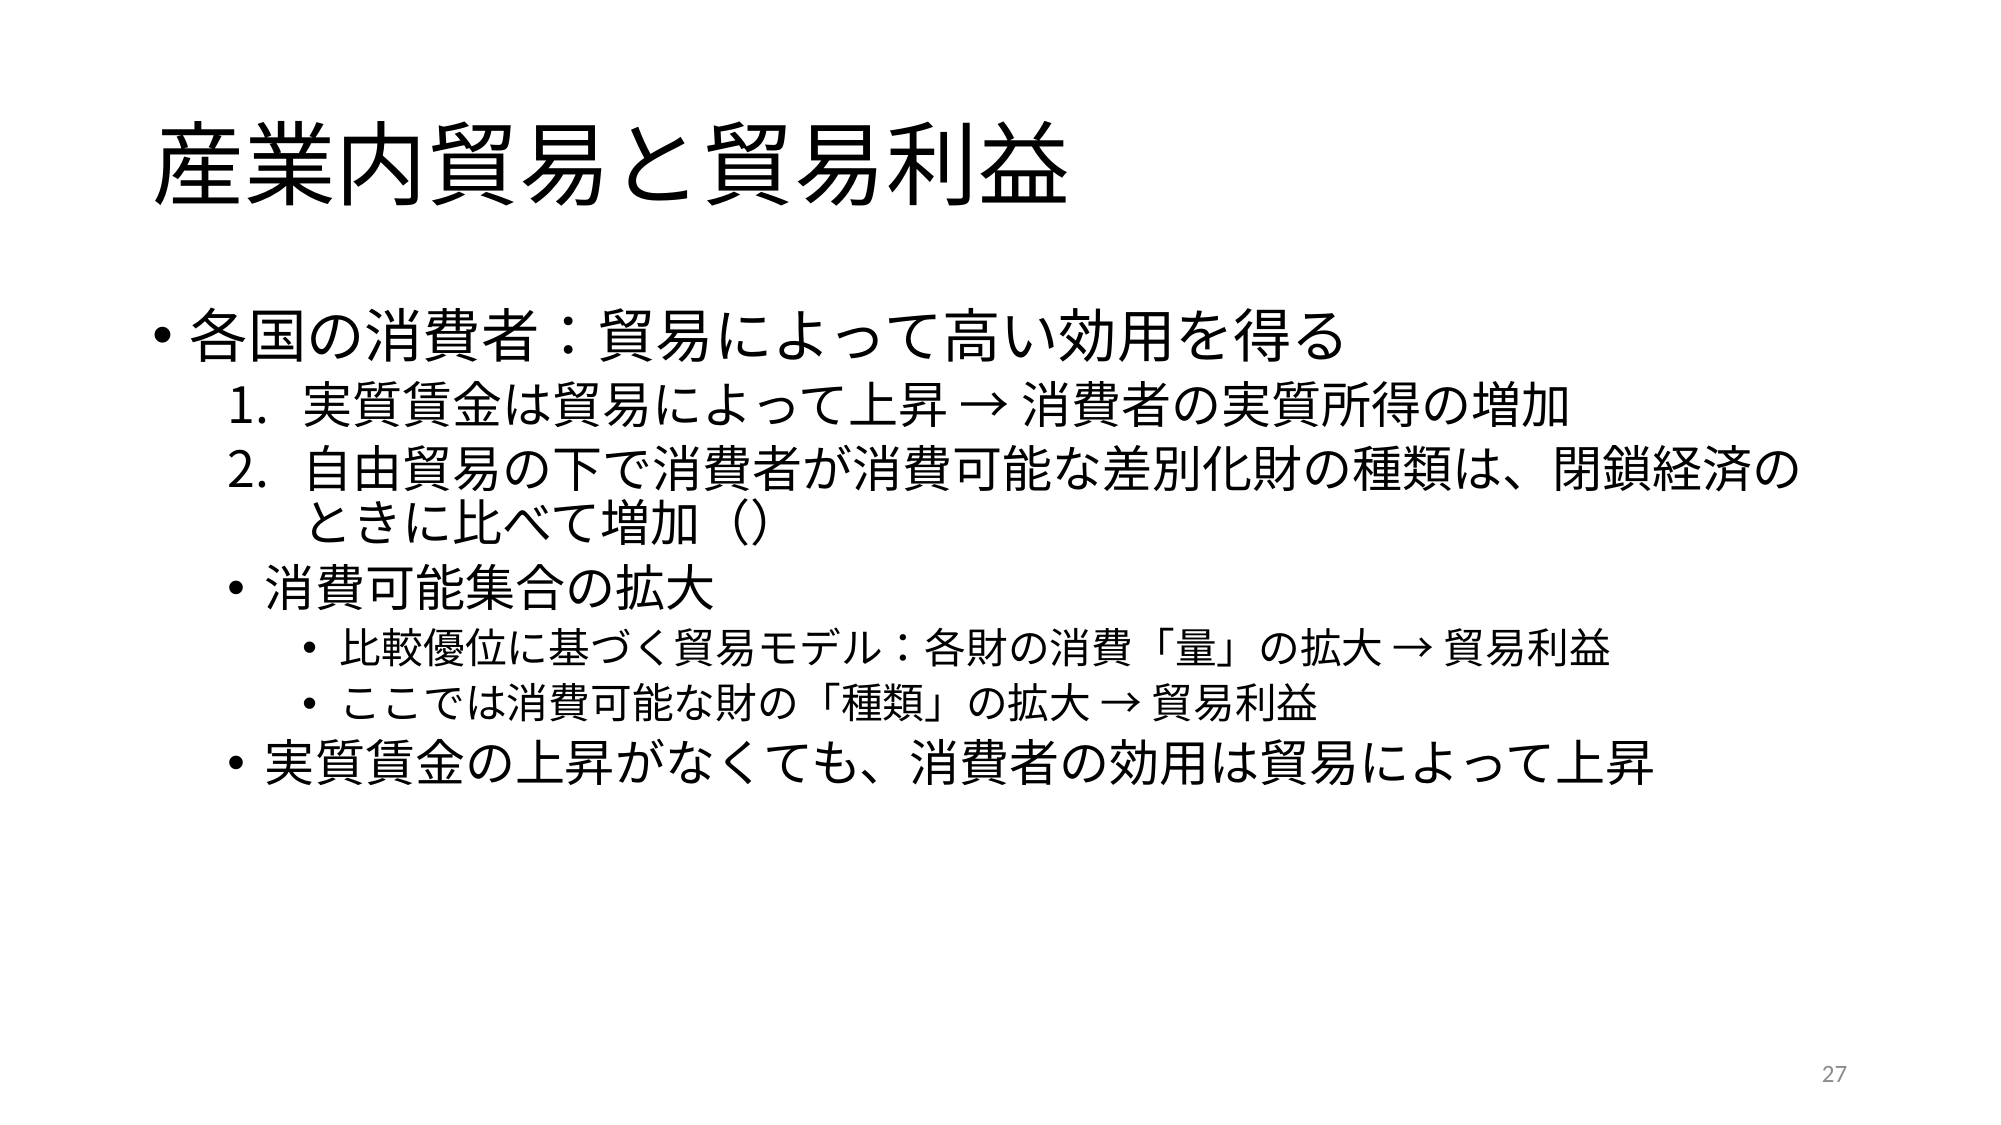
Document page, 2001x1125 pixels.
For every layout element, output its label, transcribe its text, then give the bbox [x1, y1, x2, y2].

slide_number 27 [1412, 1042, 1863, 1103]
title 産業内貿易と貿易利益 [137, 59, 1863, 278]
